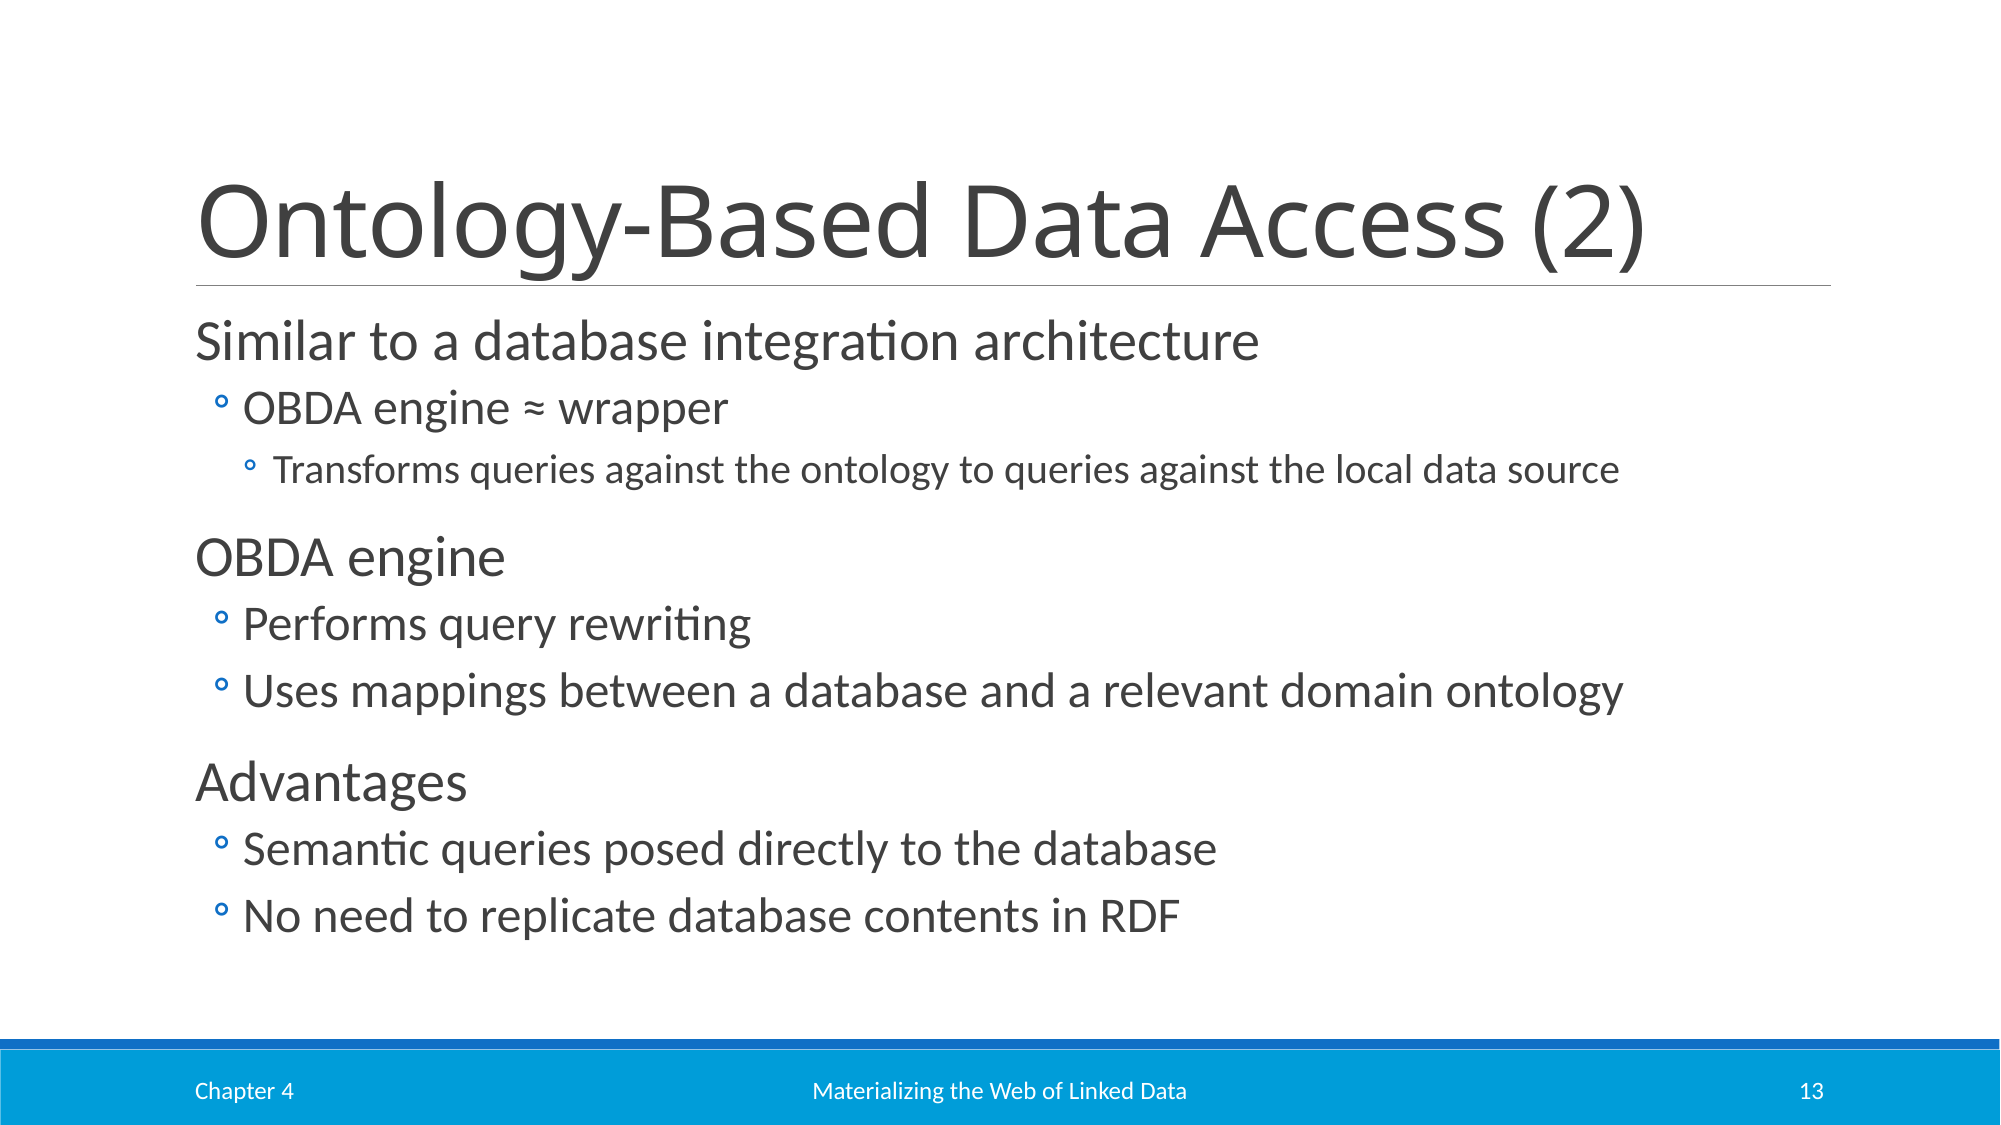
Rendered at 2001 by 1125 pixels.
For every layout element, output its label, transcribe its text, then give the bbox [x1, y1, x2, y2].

slide_number Chapter 4 [180, 1059, 586, 1120]
footer Materializing the Web of Linked Data [604, 1059, 1396, 1120]
title Ontology-Based Data Access (2) [180, 47, 1830, 285]
list Similar to a database integration architecture OBDA engine ≈ wrapper Transforms queries against the ontology to queries against the local data source OBDA engine Performs query rewriting Uses mappings between a database and a relevant domain ontology Advantages Semantic queries posed directly to the database No need to replicate database contents in RDF [180, 302, 1830, 963]
slide_number 13 [1624, 1059, 1840, 1120]
